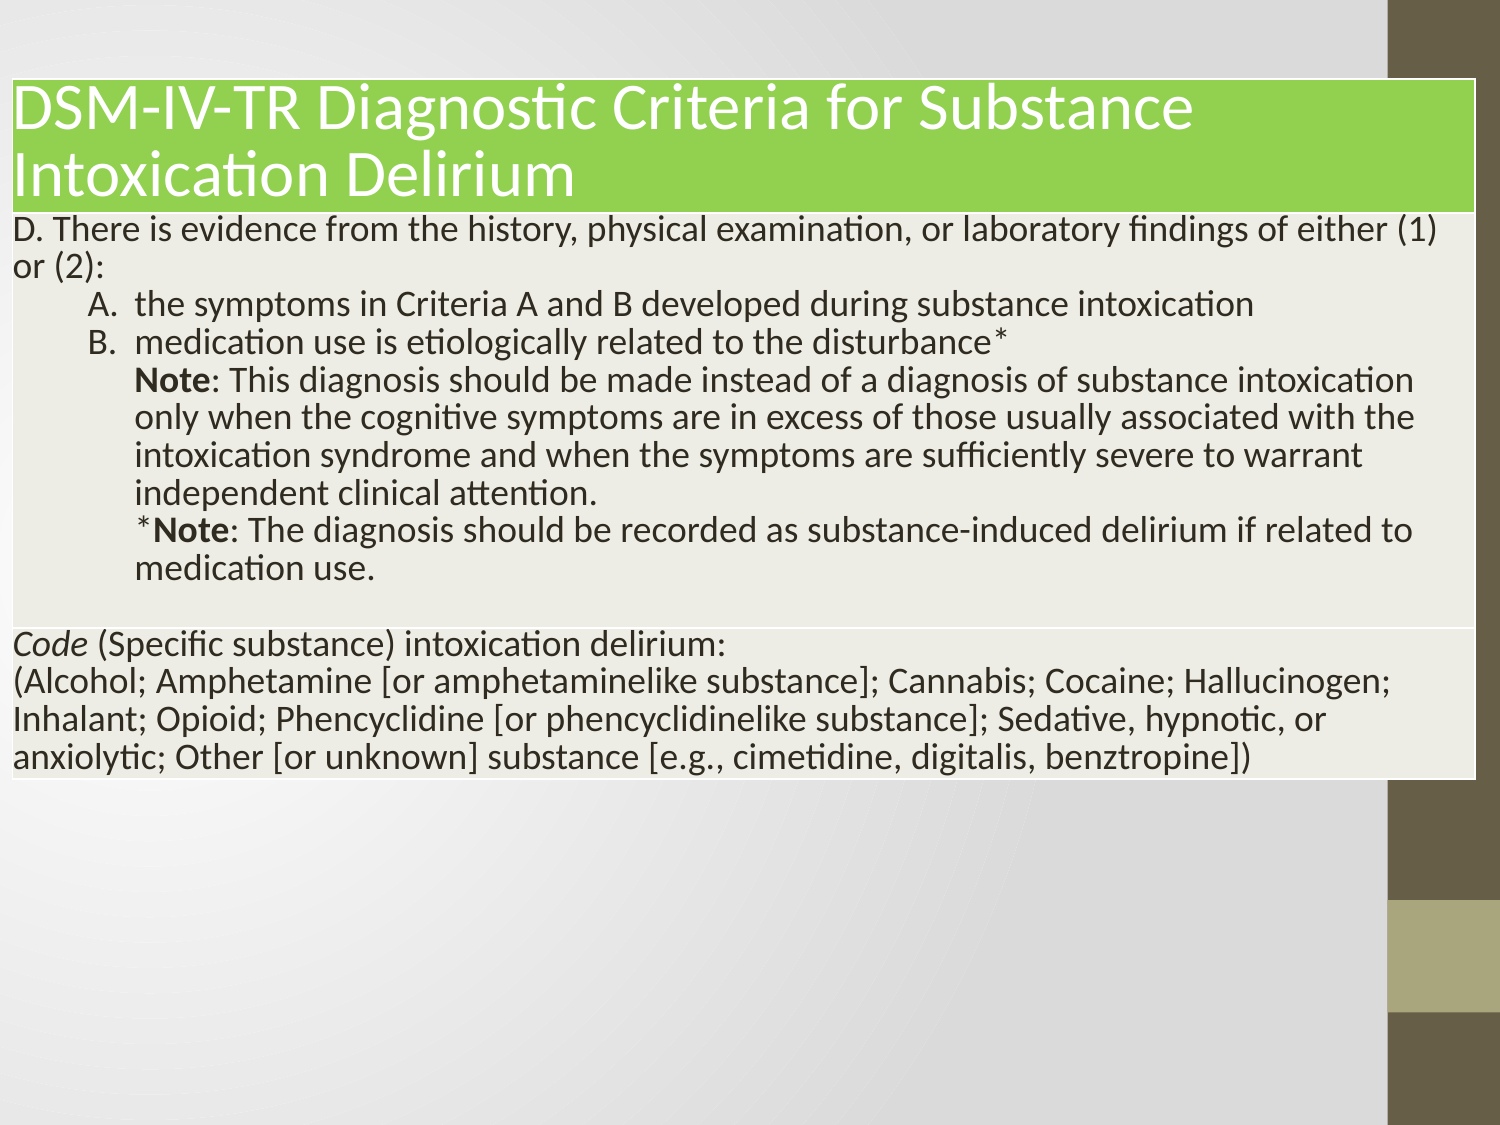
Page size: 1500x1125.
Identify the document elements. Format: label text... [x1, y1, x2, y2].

table_header DSM-IV-TR Diagnostic Criteria for Substance Intoxication Delirium [13, 80, 1474, 212]
table_cell D. There is evidence from the history, physical examination, or laboratory findings of either (1) or (2): the symptoms in Criteria A and B developed during substance intoxication medication use is etiologically related to the disturbance* Note: This diagnosis should be made instead of a diagnosis of substance intoxication only when the cognitive symptoms are in excess of those usually associated with the intoxication syndrome and when the symptoms are sufficiently severe to warrant independent clinical attention. *Note: The diagnosis should be recorded as substance-induced delirium if related to medication use. [13, 214, 1474, 627]
table_cell Code (Specific substance) intoxication delirium: (Alcohol; Amphetamine [or amphetaminelike substance]; Cannabis; Cocaine; Hallucinogen; Inhalant; Opioid; Phencyclidine [or phencyclidinelike substance]; Sedative, hypnotic, or anxiolytic; Other [or unknown] substance [e.g., cimetidine, digitalis, benztropine]) [13, 629, 1474, 778]
